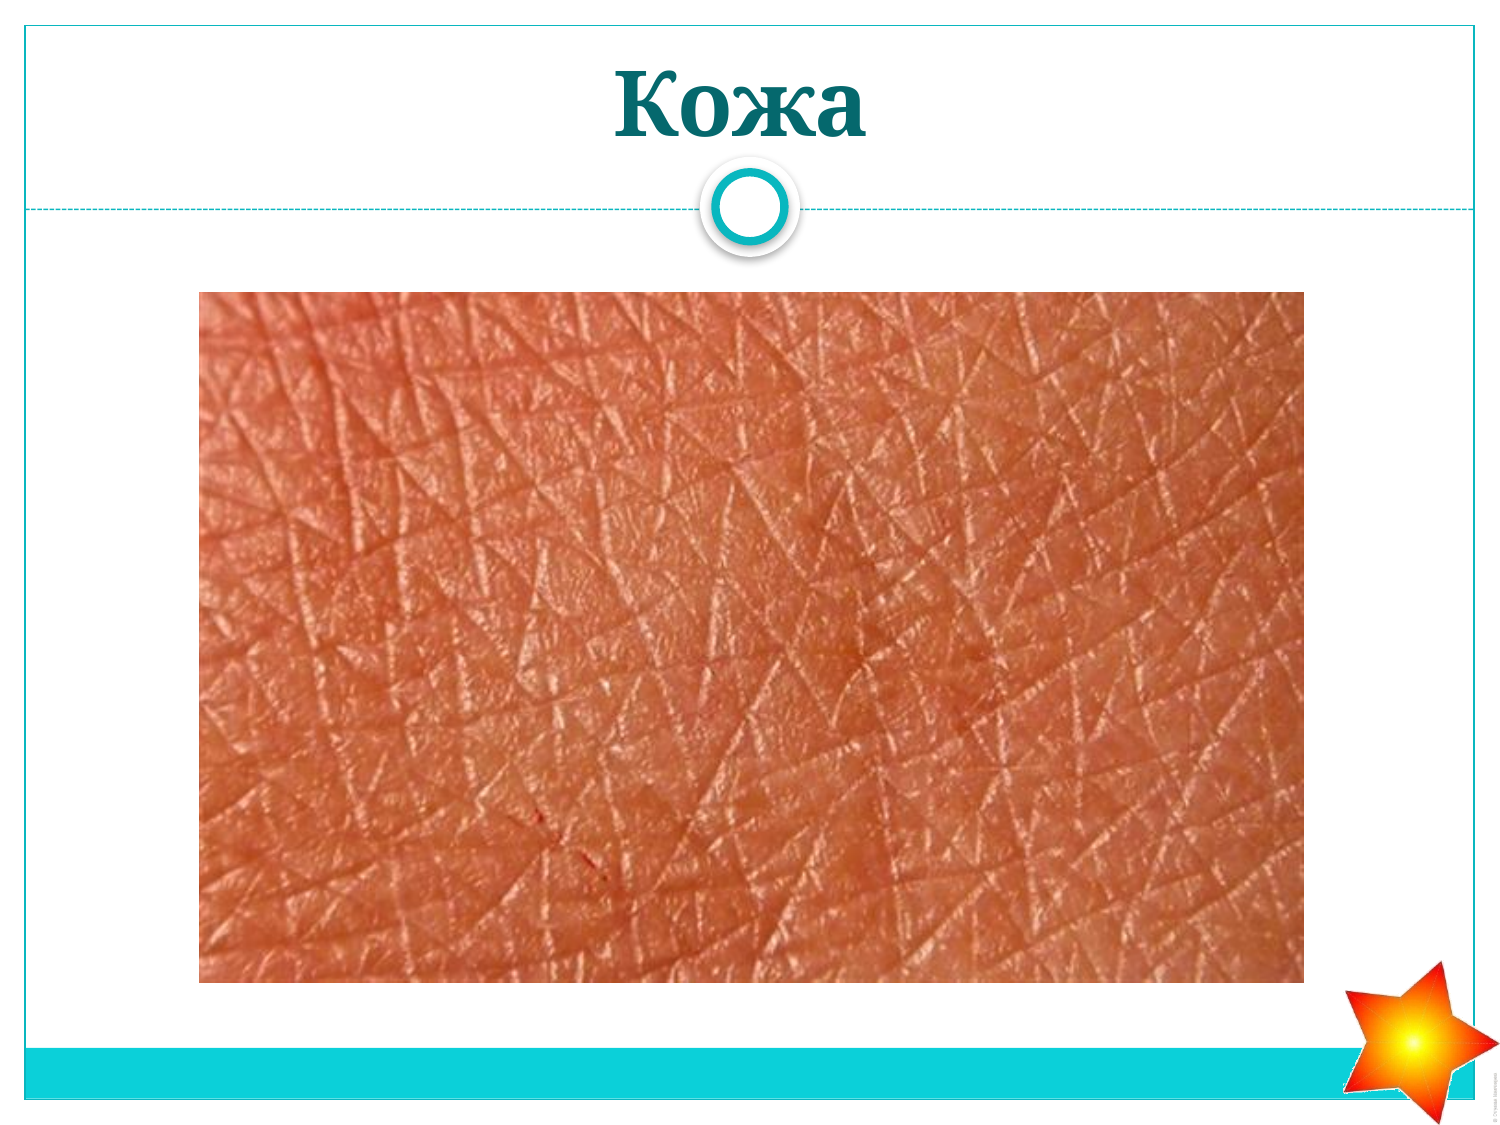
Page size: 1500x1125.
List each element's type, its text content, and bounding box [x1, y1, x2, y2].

title Кожа [49, 37, 1450, 162]
picture [198, 292, 1305, 984]
picture [1342, 960, 1500, 1125]
